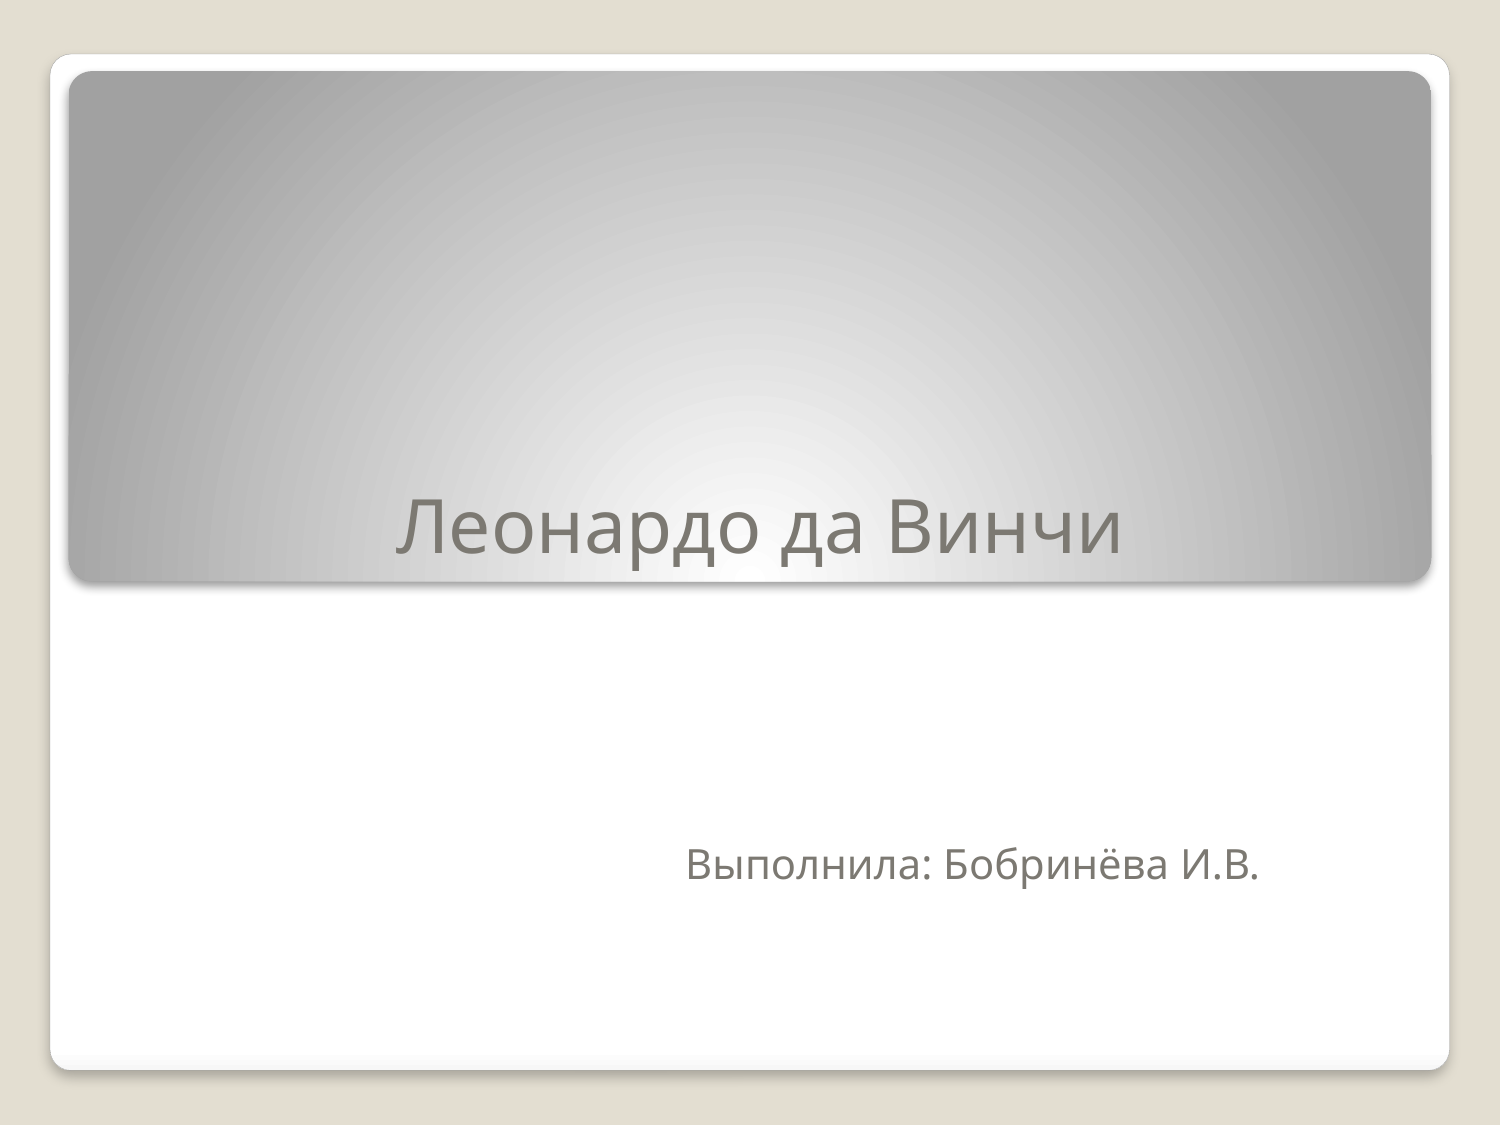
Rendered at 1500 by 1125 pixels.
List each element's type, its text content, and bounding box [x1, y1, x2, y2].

subtitle Леонардо да Винчи Выполнила: Бобринёва И.В. [225, 328, 1275, 961]
